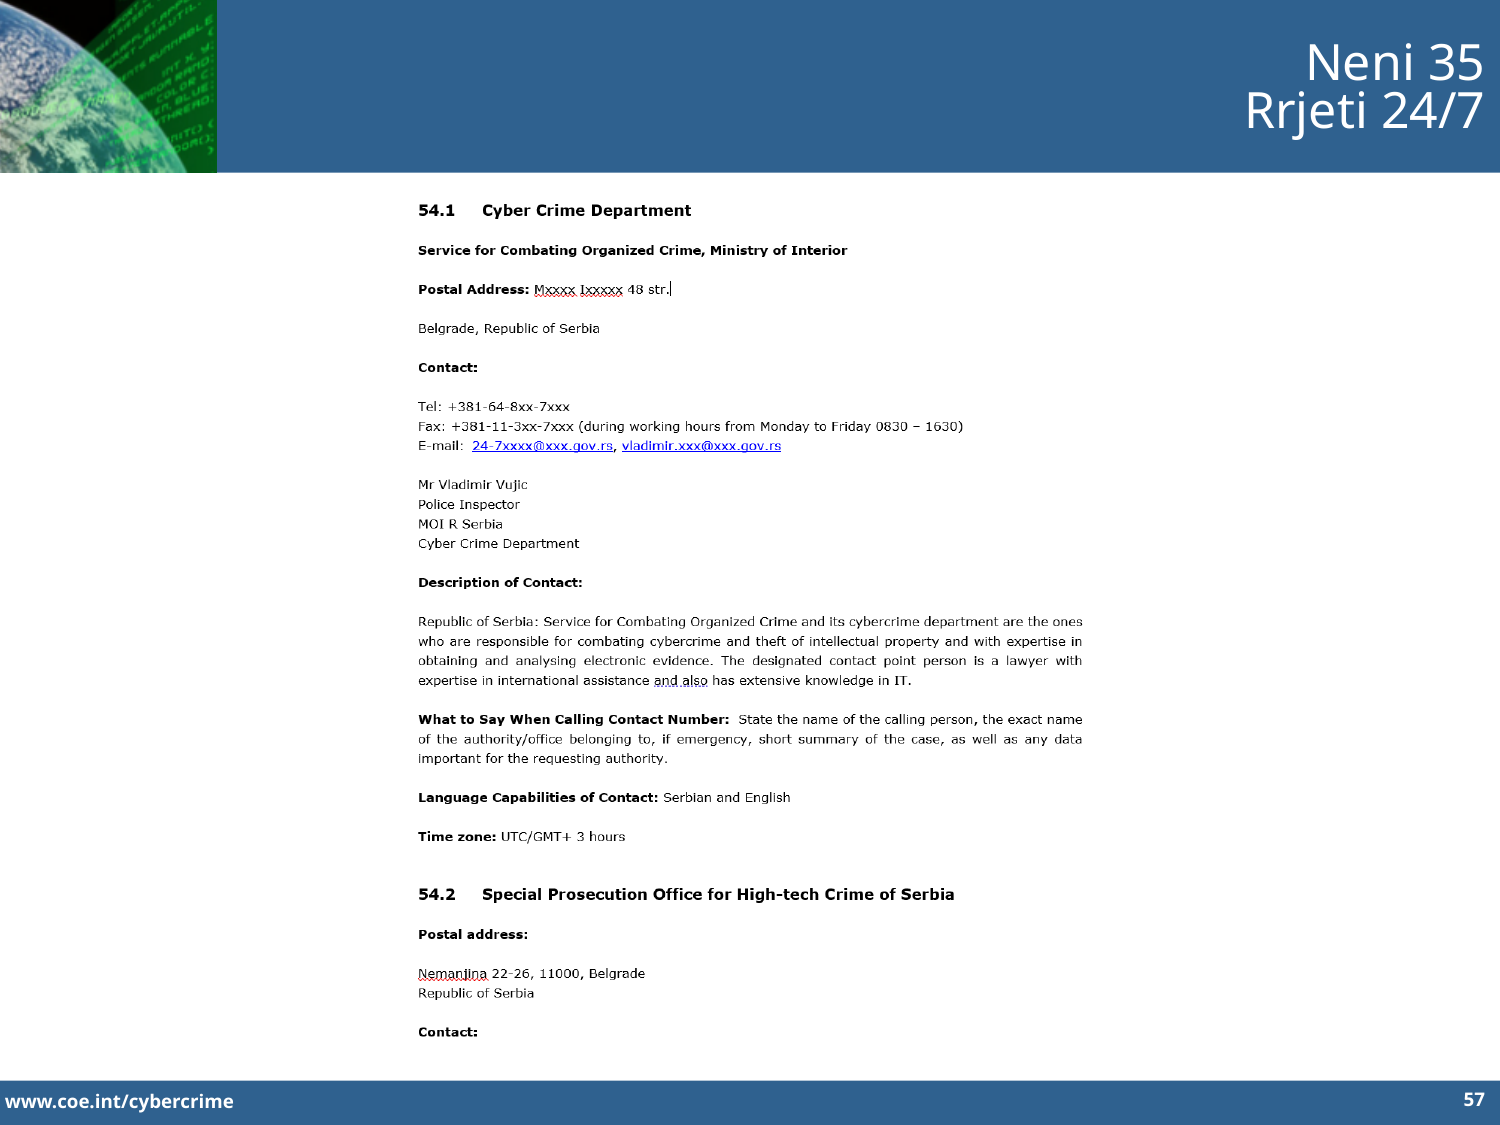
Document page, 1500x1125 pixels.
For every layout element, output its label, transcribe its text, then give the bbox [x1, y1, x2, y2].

text_box Neni 35 Rrjeti 24/7 [308, 13, 1500, 166]
picture [0, 1, 217, 173]
picture [292, 186, 1208, 1046]
slide_number 57 [1149, 1079, 1500, 1125]
